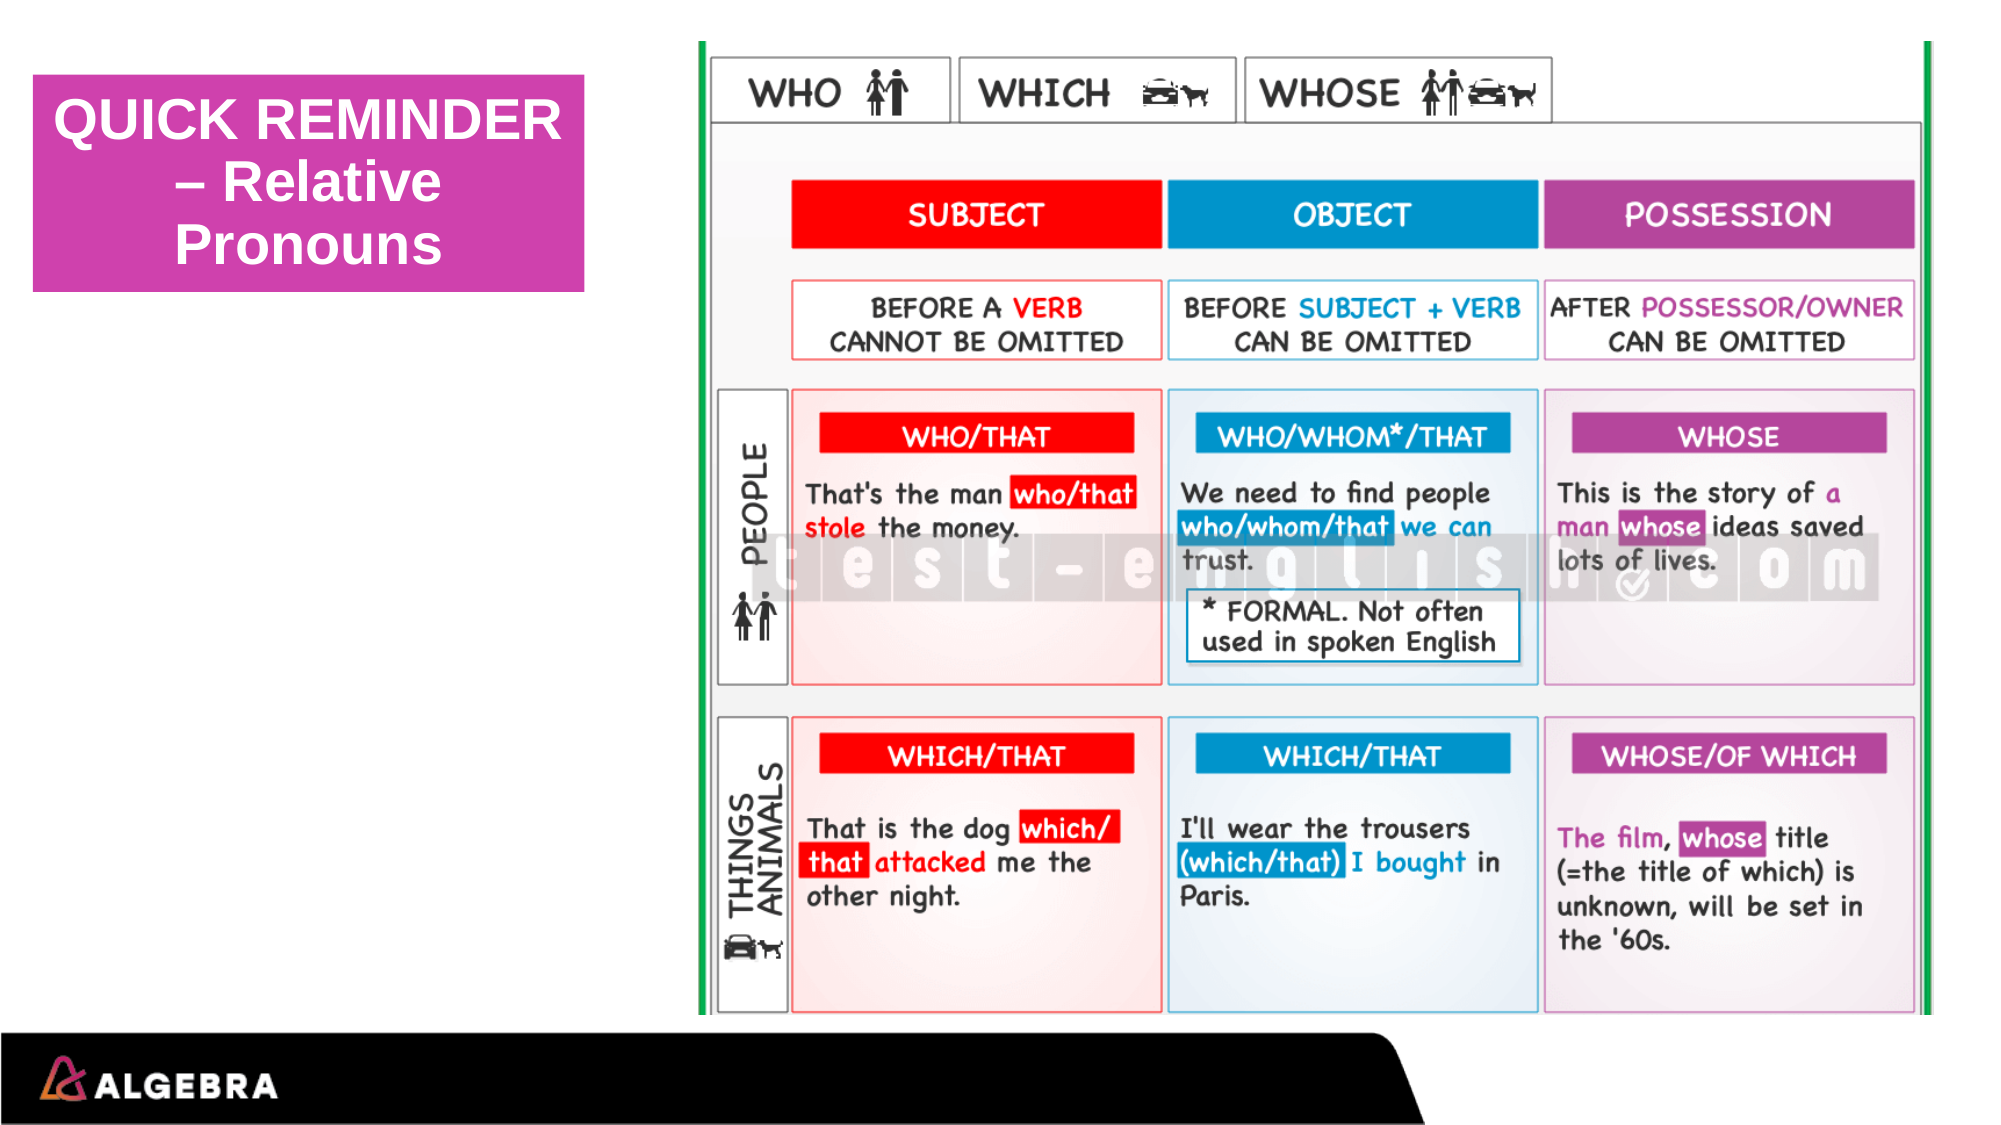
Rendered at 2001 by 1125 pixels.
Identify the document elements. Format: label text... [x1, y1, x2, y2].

picture [696, 40, 1934, 1015]
picture [0, 1032, 1425, 1125]
text_box QUICK REMINDER – Relative Pronouns [32, 74, 585, 292]
